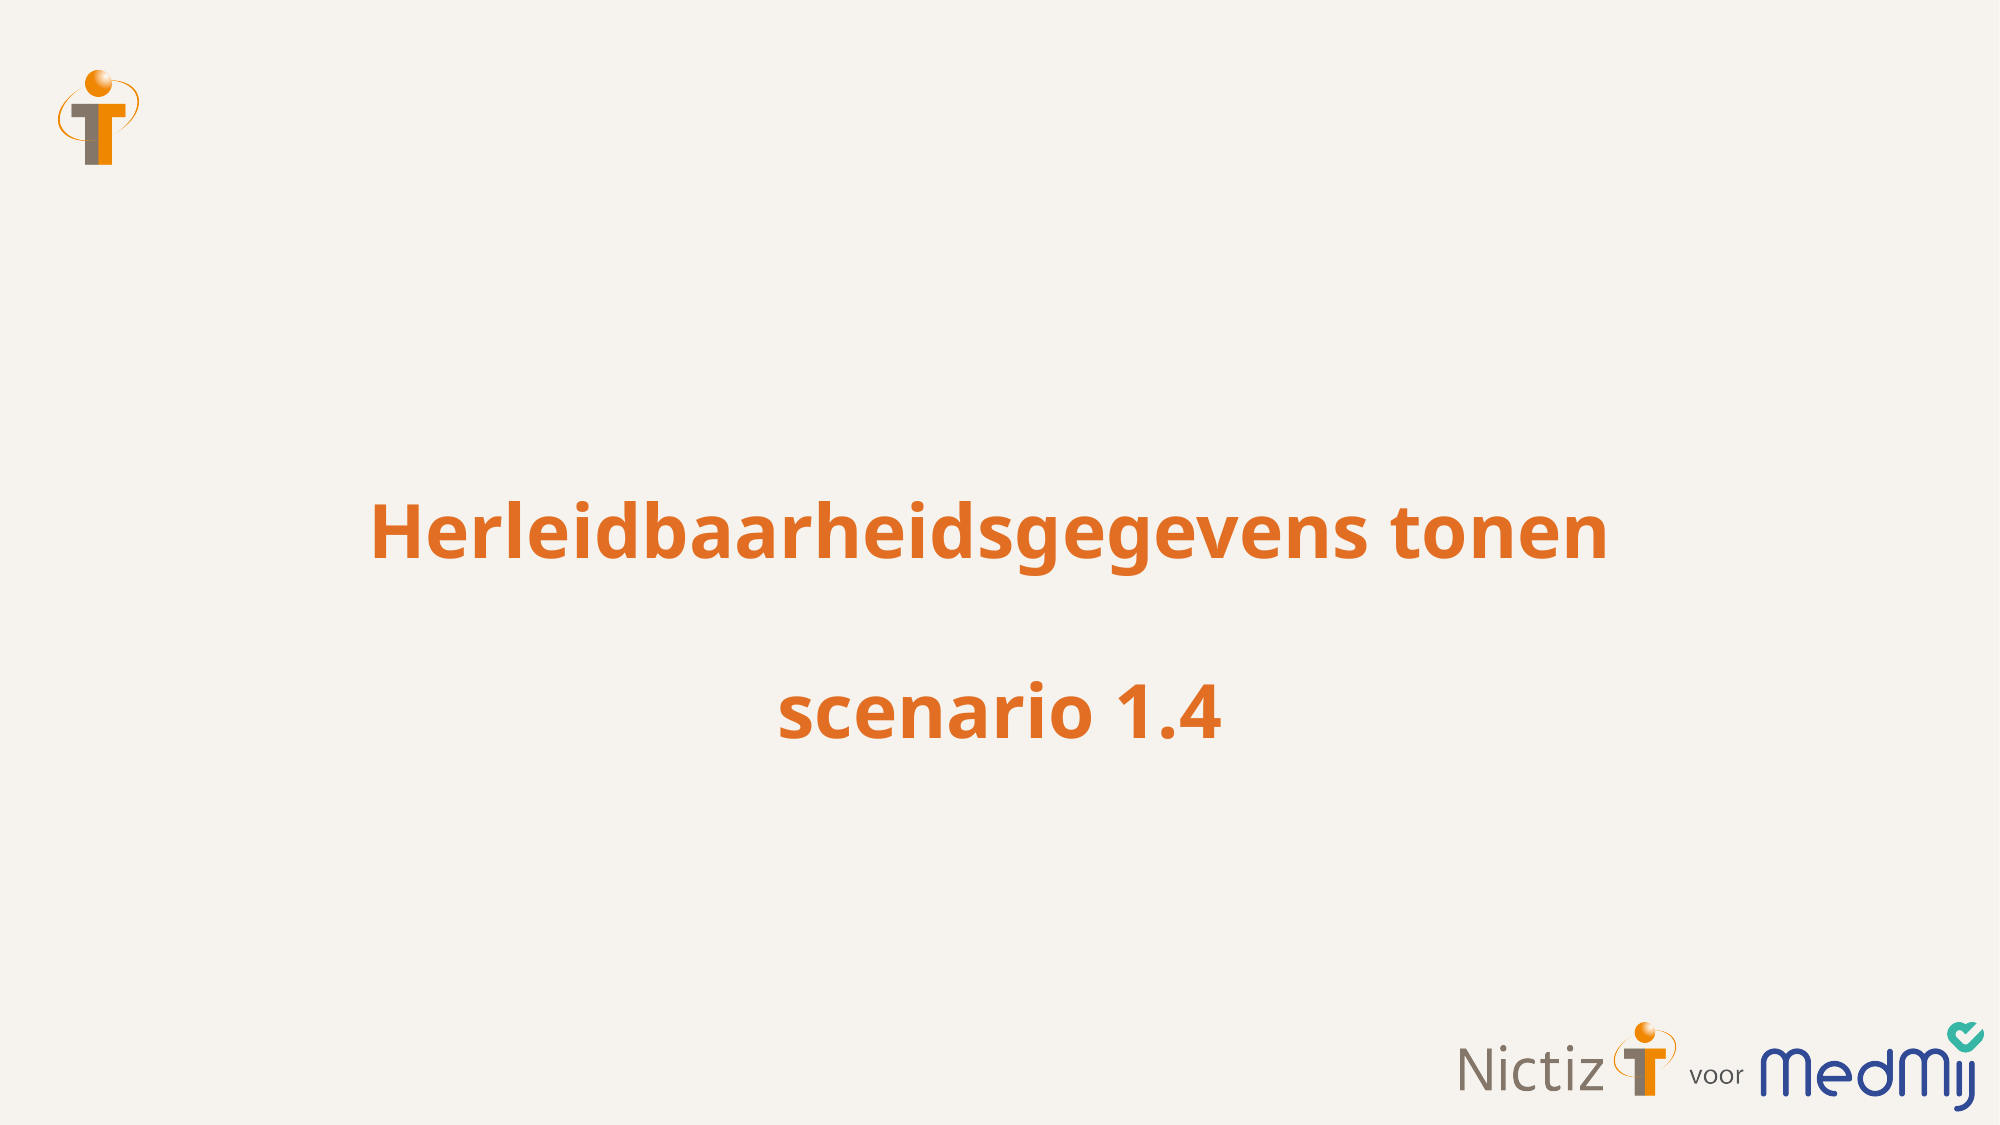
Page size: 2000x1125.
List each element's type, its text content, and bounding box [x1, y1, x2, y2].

picture [1457, 1019, 1988, 1113]
title Herleidbaarheidsgegevens tonen scenario 1.4 [155, 386, 1844, 848]
picture [50, 66, 151, 187]
